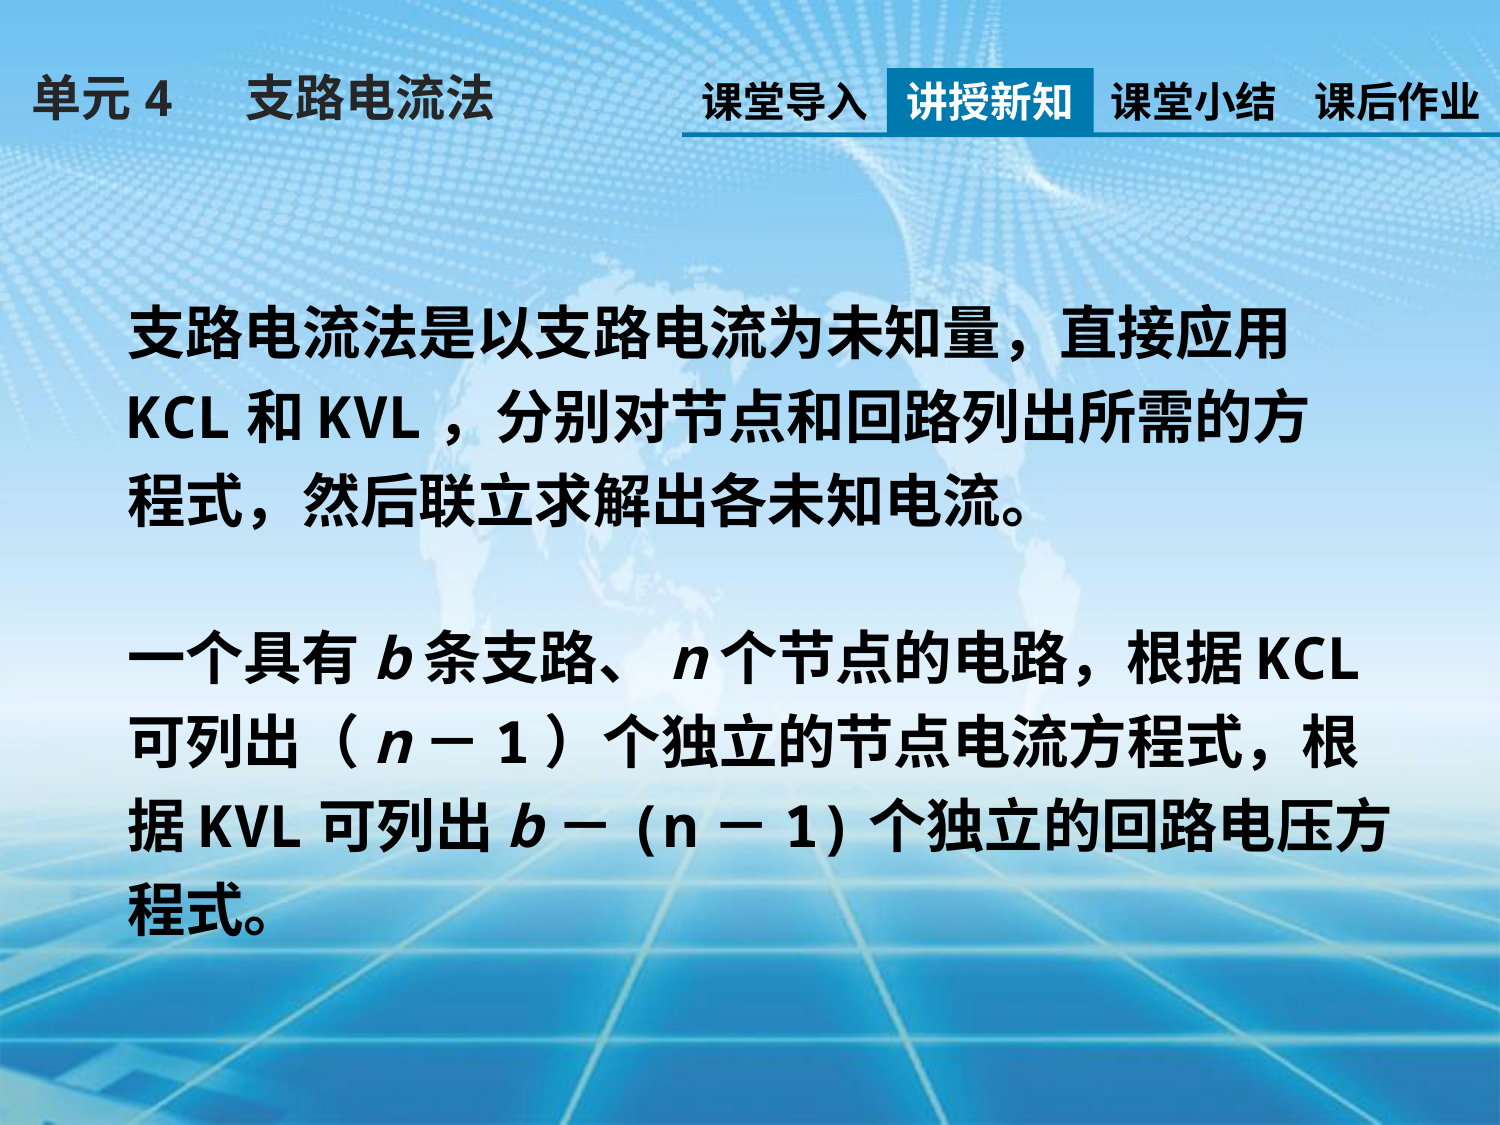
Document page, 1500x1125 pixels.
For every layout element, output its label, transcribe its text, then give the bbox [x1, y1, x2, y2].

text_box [16, 59, 1500, 135]
text_box 一个具有b条支路、n个节点的电路，根据KCL可列出（n－1）个独立的节点电流方程式，根据KVL可列出b－(n－1)个独立的回路电压方程式。 [112, 599, 1422, 951]
text_box 支路电流法是以支路电流为未知量，直接应用KCL和KVL，分别对节点和回路列出所需的方程式，然后联立求解出各未知电流。 [112, 274, 1375, 542]
picture [0, 0, 1500, 1125]
